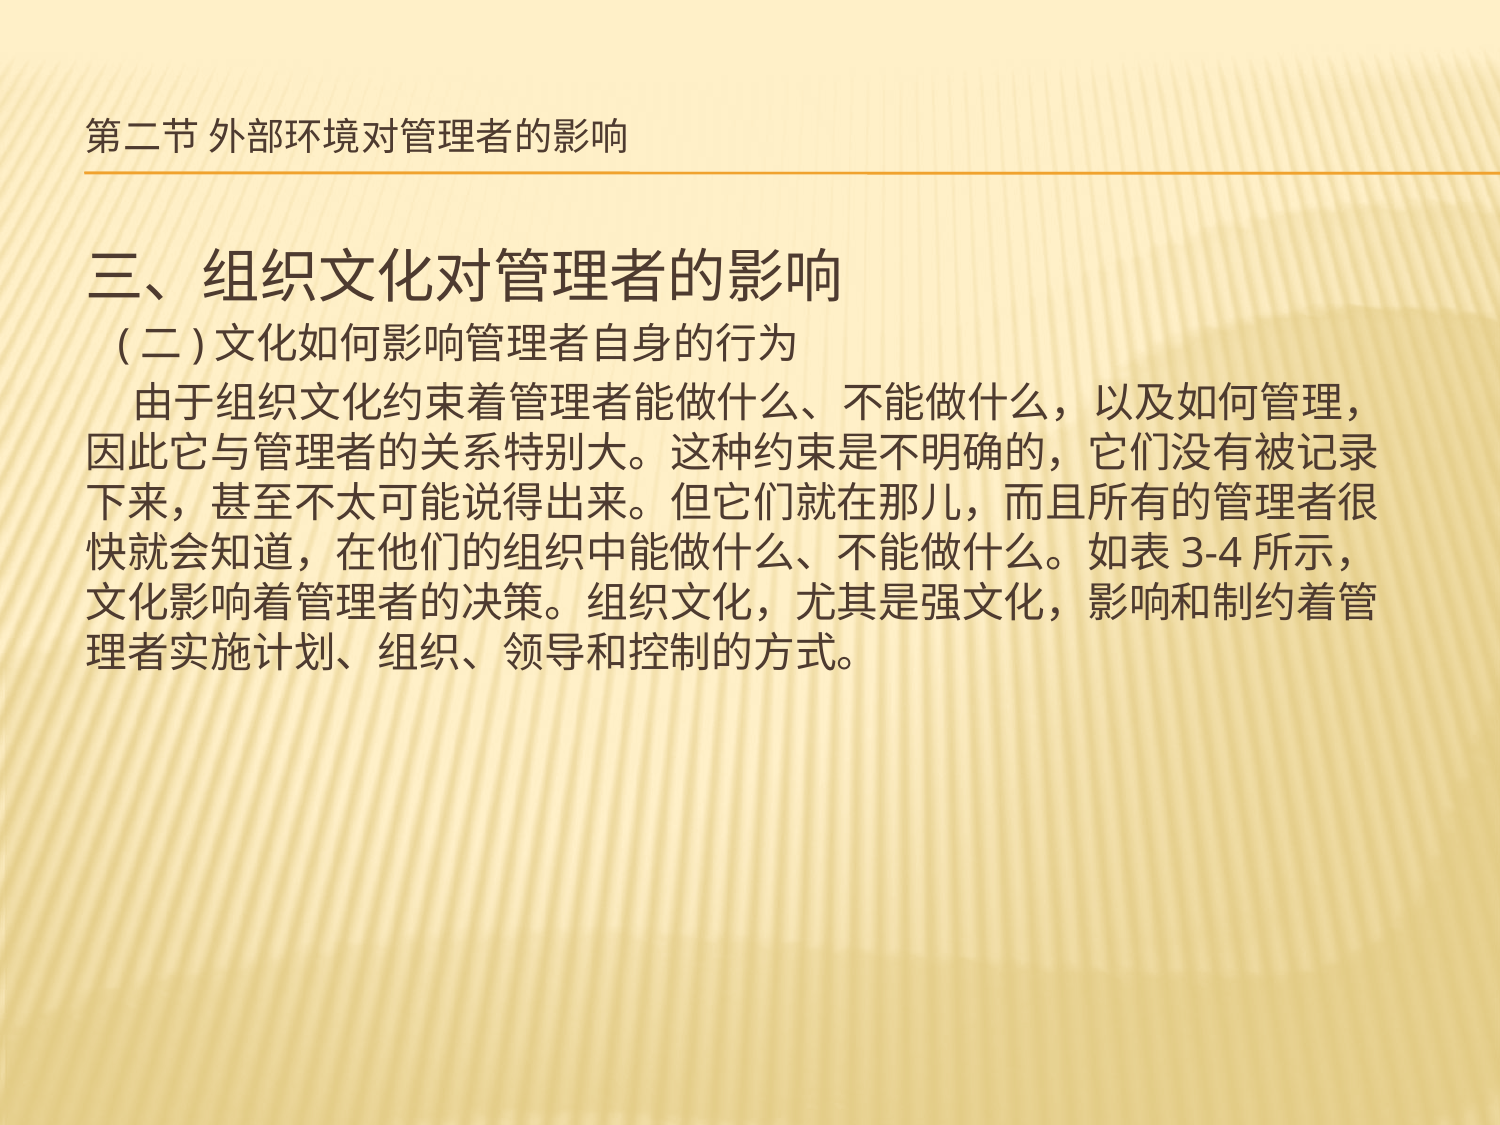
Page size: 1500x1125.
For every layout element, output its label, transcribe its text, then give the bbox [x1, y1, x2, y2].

title 第二节 外部环境对管理者的影响 [70, 35, 1425, 213]
list 三、组织文化对管理者的影响 (二)文化如何影响管理者自身的行为 由于组织文化约束着管理者能做什么、不能做什么，以及如何管理，因此它与管理者的关系特别大。这种约束是不明确的，它们没有被记录下来，甚至不太可能说得出来。但它们就在那儿，而且所有的管理者很快就会知道，在他们的组织中能做什么、不能做什么。如表3-4所示，文化影响着管理者的决策。组织文化，尤其是强文化，影响和制约着管理者实施计划、组织、领导和控制的方式。 [70, 230, 1421, 874]
